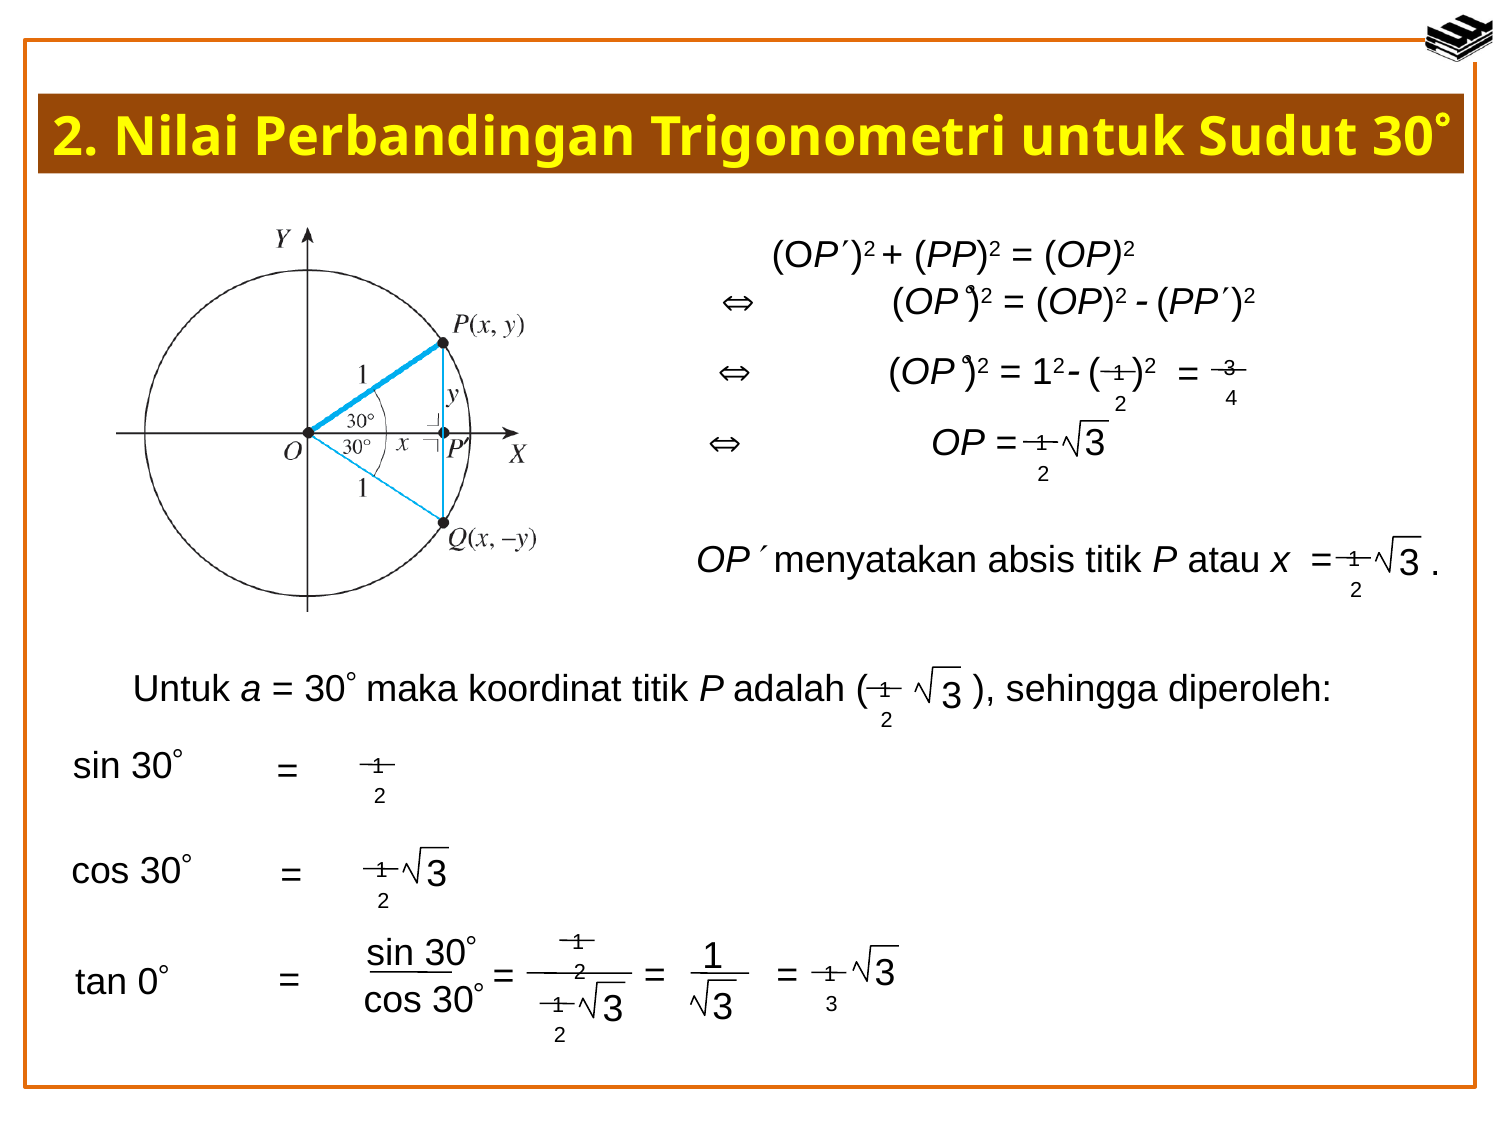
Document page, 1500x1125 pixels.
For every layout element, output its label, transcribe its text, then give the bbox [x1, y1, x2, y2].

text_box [52, 656, 1358, 1055]
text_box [691, 222, 1296, 494]
picture [1425, 11, 1493, 62]
text_box 2. Nilai Perbandingan Trigonometri untuk Sudut 30 [38, 93, 1464, 174]
picture [111, 196, 562, 637]
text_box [679, 527, 1457, 610]
